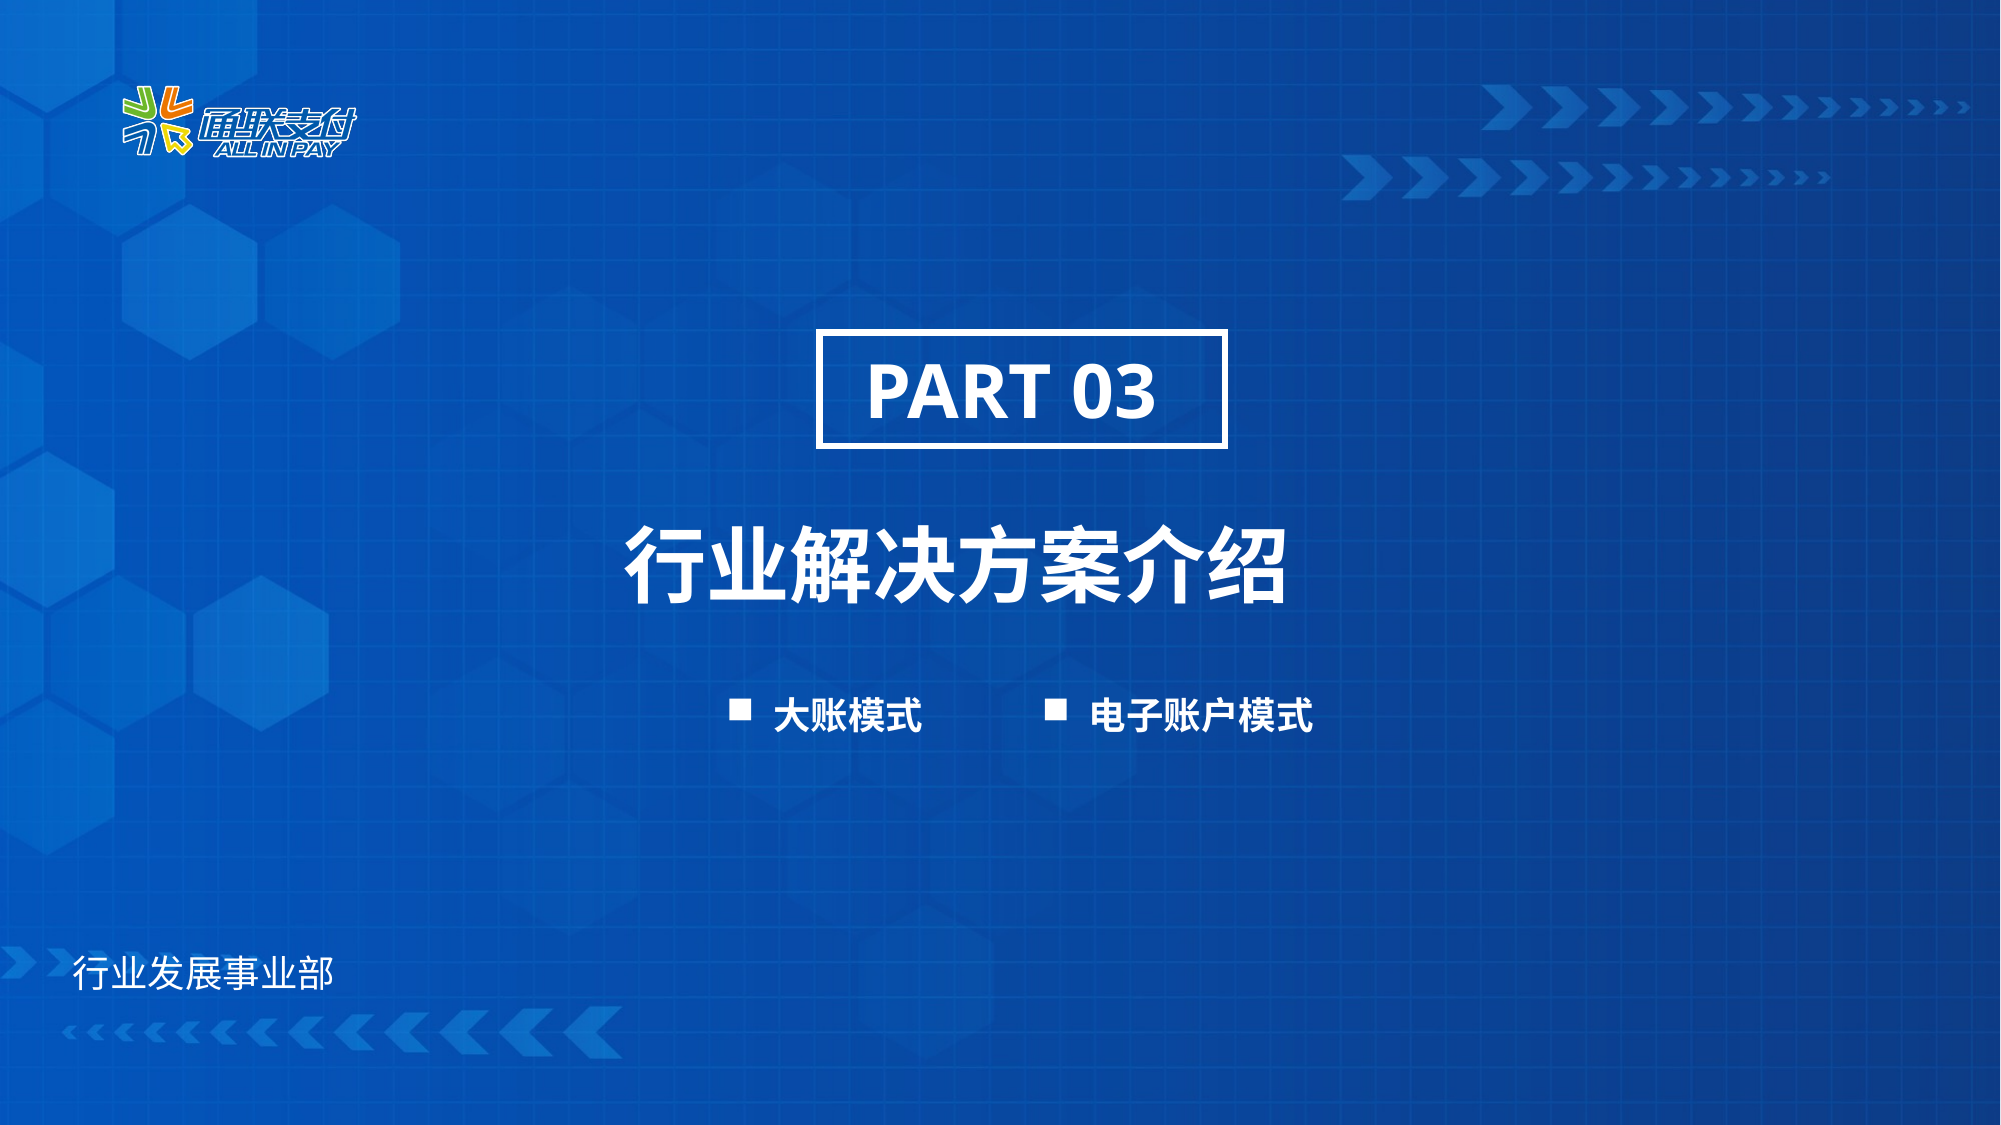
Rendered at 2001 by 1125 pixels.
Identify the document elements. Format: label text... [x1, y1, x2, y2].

text_box PART 03 [849, 336, 1186, 442]
picture [0, 0, 2001, 1125]
text_box 电子账户模式 [1027, 662, 1334, 745]
text_box 大账模式 [711, 662, 995, 745]
text_box 行业发展事业部 [57, 943, 351, 1003]
text_box 行业解决方案介绍 [608, 505, 1436, 621]
text_box [819, 331, 1226, 447]
